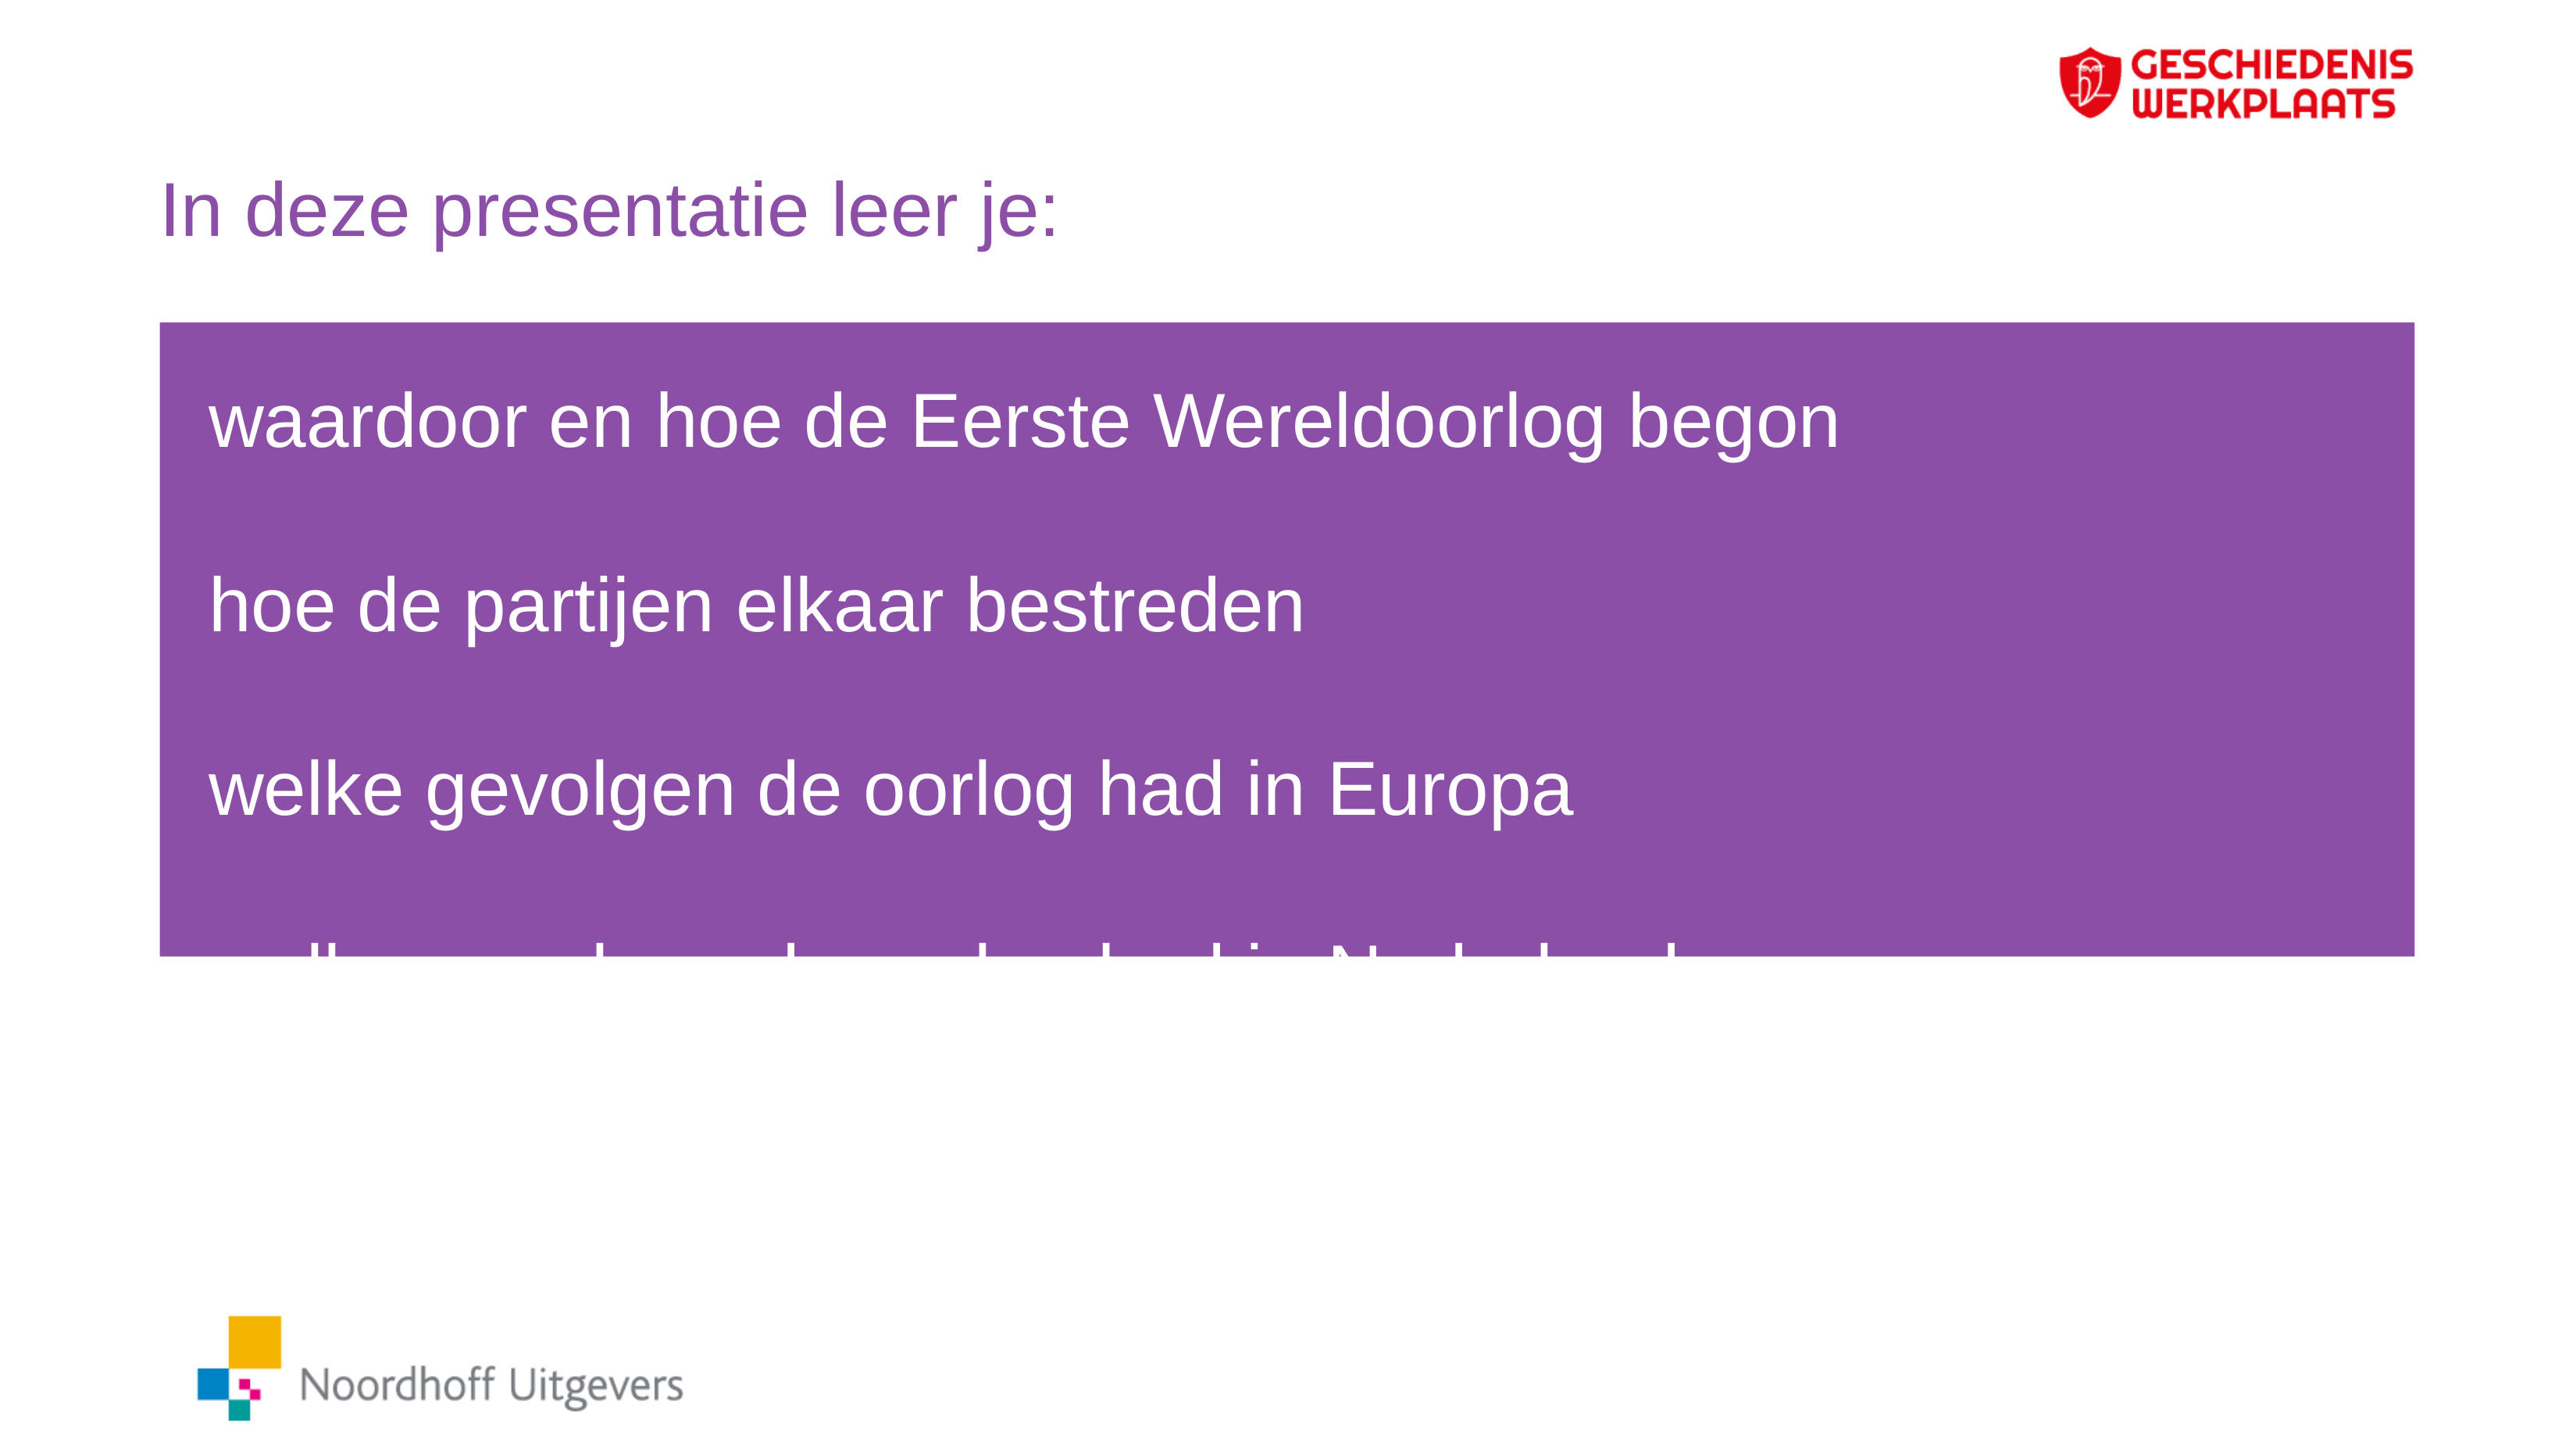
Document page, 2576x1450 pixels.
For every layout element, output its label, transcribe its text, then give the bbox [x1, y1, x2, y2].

picture [159, 1288, 802, 1449]
title In deze presentatie leer je: [159, 159, 2416, 266]
picture [1610, 0, 2576, 161]
list waardoor en hoe de Eerste Wereldoorlog begon hoe de partijen elkaar bestreden welke gevolgen de oorlog had in Europa welke gevolgen de oorlog had in Nederland [159, 322, 2415, 957]
